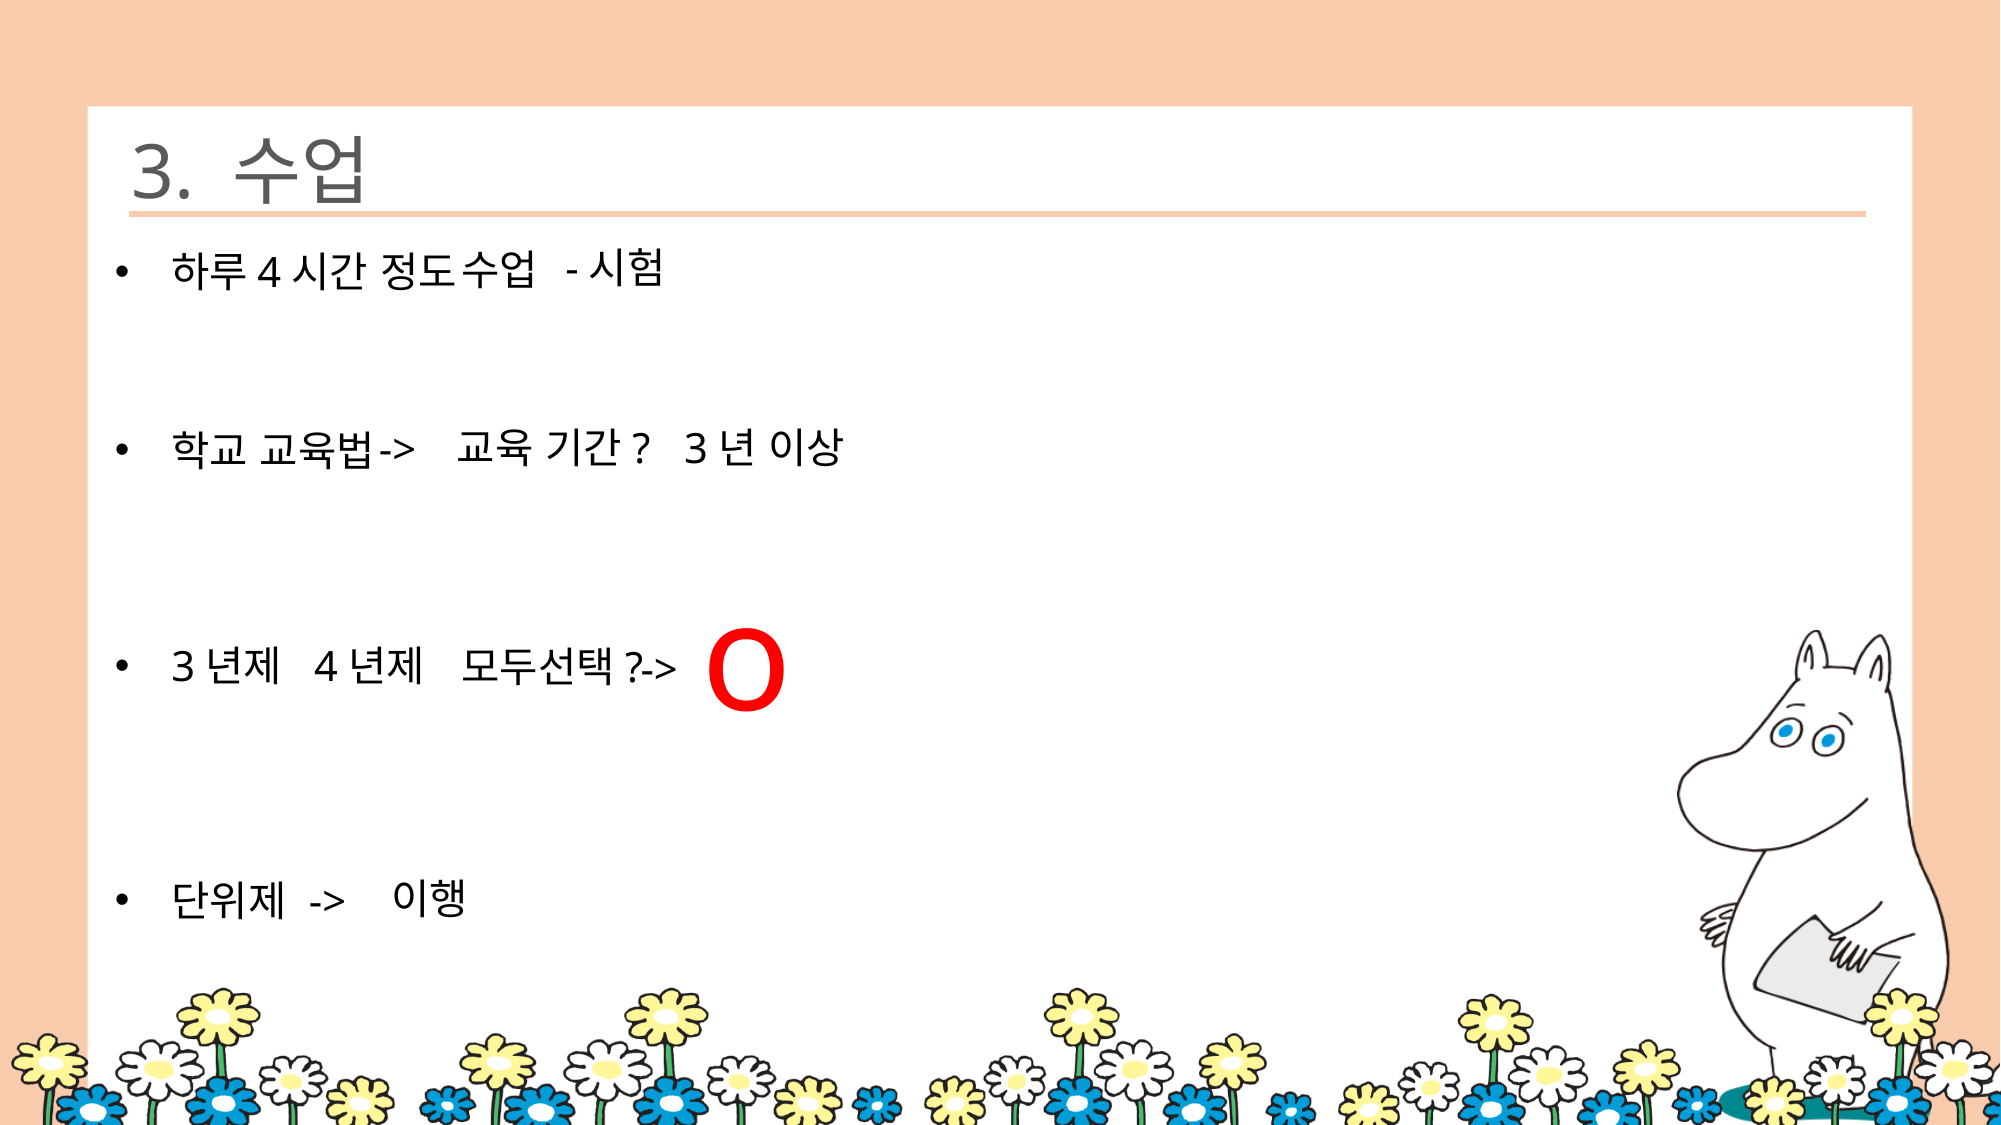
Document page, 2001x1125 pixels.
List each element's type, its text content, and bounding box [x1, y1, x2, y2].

text_box 하루 [99, 238, 294, 354]
text_box 수업 [446, 235, 612, 309]
text_box 3. 수업 [116, 116, 681, 221]
text_box 이행 [376, 864, 542, 938]
text_box 3년제 [99, 632, 382, 747]
text_box 교육 기간? [441, 414, 669, 480]
text_box o [686, 552, 827, 703]
text_box 모두선택? [446, 633, 649, 698]
text_box 4시간 정도 [242, 238, 503, 312]
text_box 학교 교육법 [99, 416, 407, 532]
text_box 3년 이상 [669, 414, 888, 499]
picture [1677, 630, 2001, 1094]
text_box -시험 [550, 234, 716, 308]
text_box -> [625, 635, 791, 709]
text_box -> [363, 415, 491, 488]
text_box -> [293, 866, 459, 940]
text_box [0, 967, 2000, 1125]
text_box 단위제 [99, 866, 331, 967]
text_box [87, 105, 1913, 967]
text_box 4년제 [299, 632, 465, 705]
